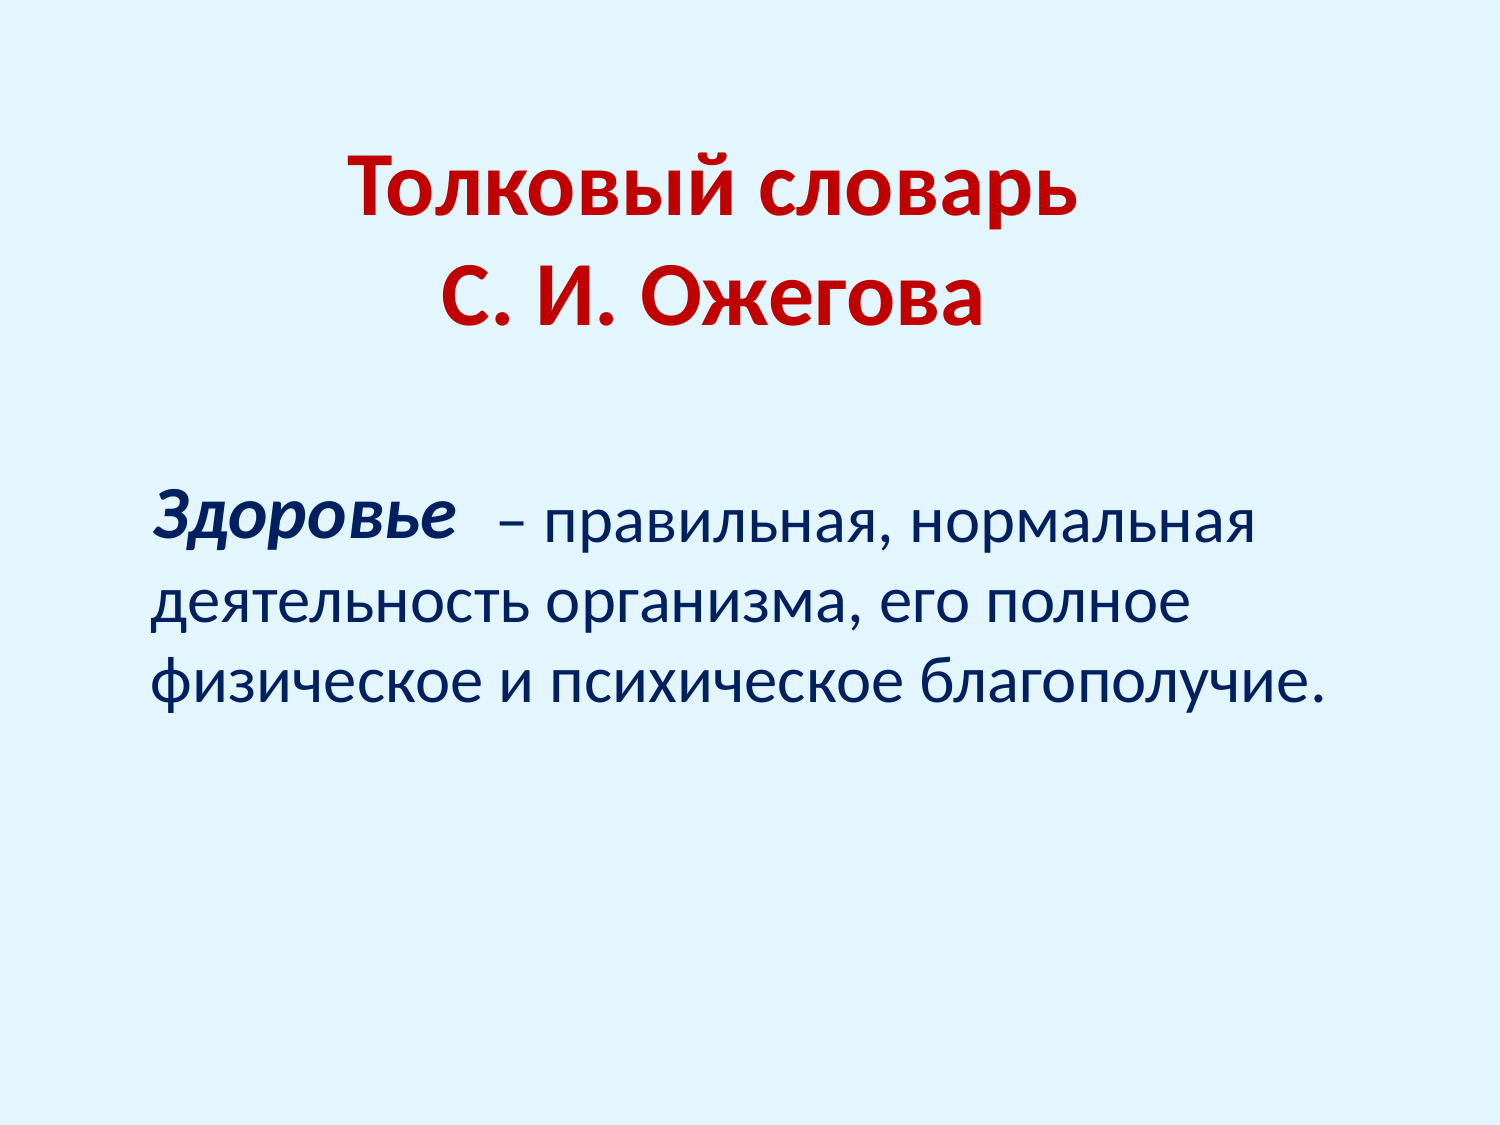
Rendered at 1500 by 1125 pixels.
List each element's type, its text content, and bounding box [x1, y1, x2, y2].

text_box Здоровье [137, 456, 482, 561]
title Толковый словарь С. И. Ожегова [76, 113, 1352, 355]
subtitle – правильная, нормальная деятельность организма, его полное физическое и психическое благополучие. [135, 468, 1400, 756]
